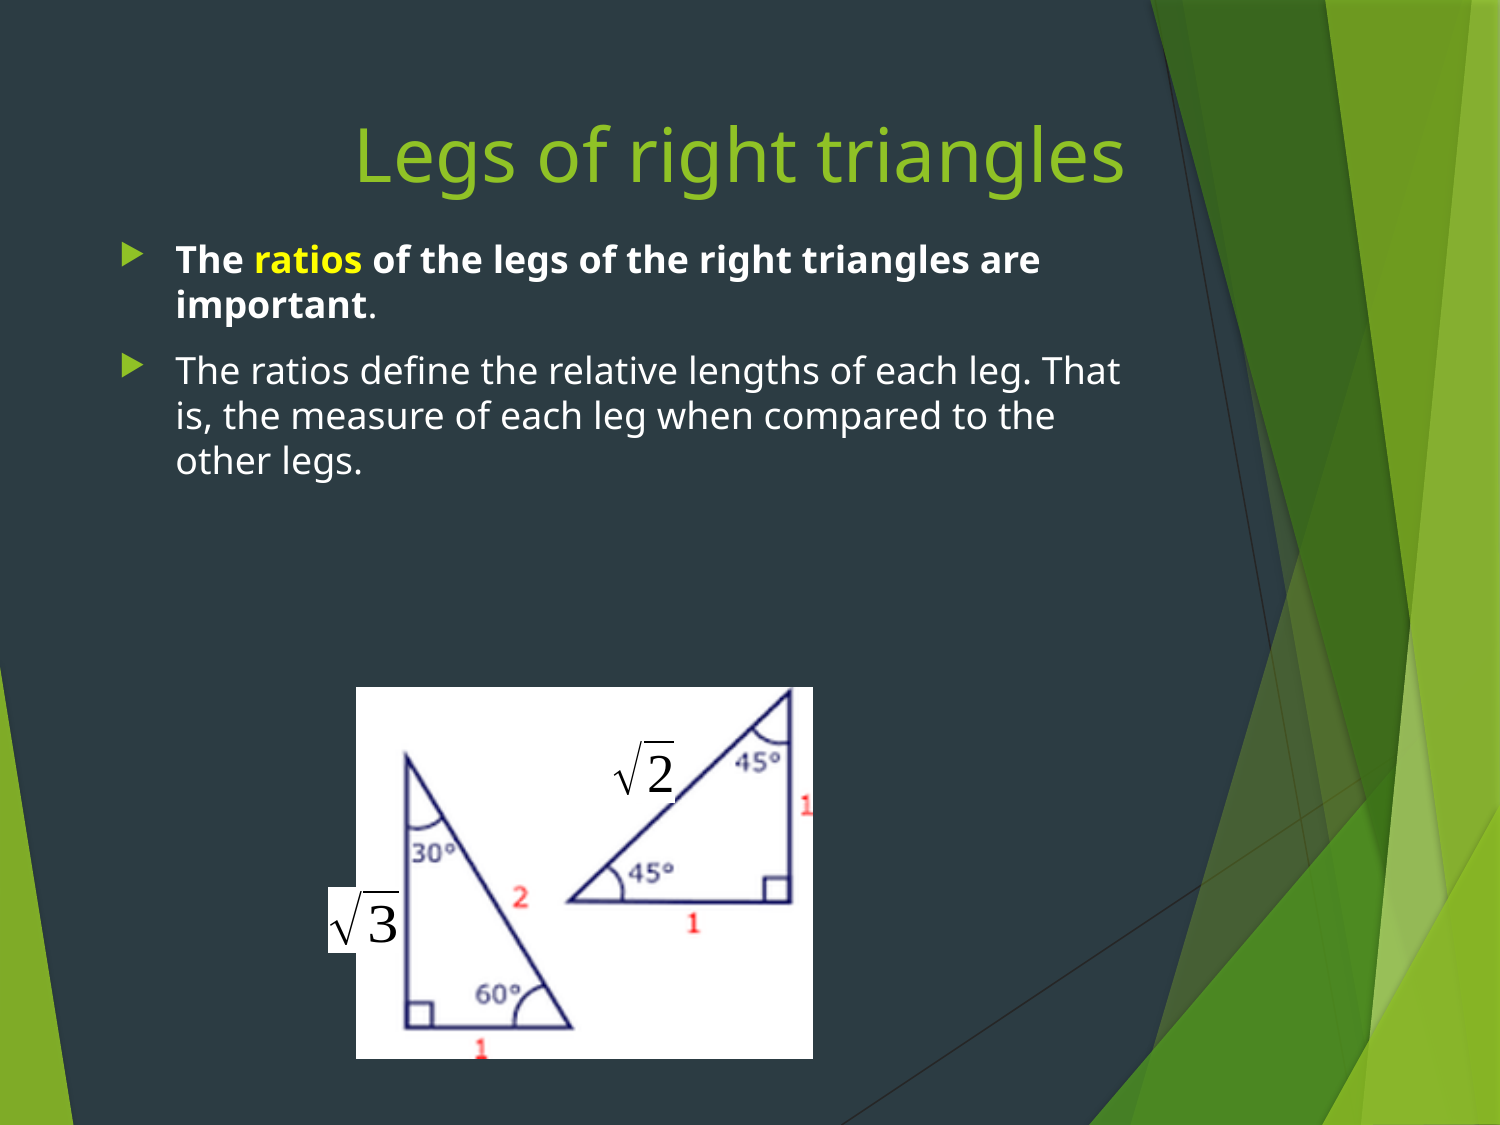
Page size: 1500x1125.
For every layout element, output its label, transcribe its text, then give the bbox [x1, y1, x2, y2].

title Legs of right triangles [99, 99, 1142, 229]
picture [355, 686, 813, 1060]
list The ratios of the legs of the right triangles are important. The ratios define the relative lengths of each leg. That is, the measure of each leg when compared to the other legs. [104, 228, 1146, 528]
